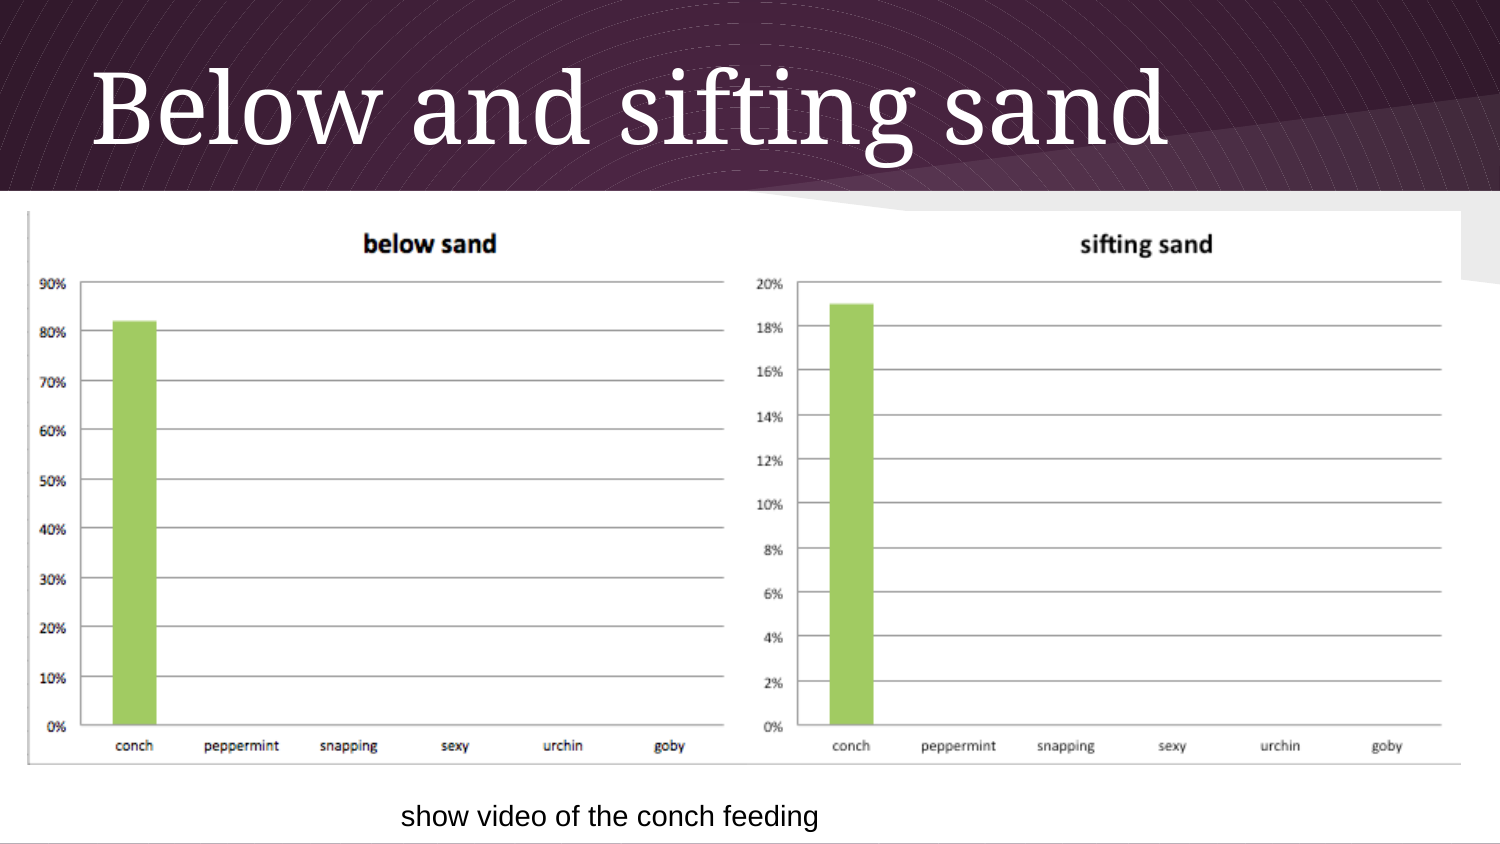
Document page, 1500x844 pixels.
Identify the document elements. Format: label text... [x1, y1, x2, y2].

text_box show video of the conch feeding [385, 782, 1035, 818]
picture [27, 210, 1461, 765]
title Below and sifting sand [75, 33, 1425, 175]
